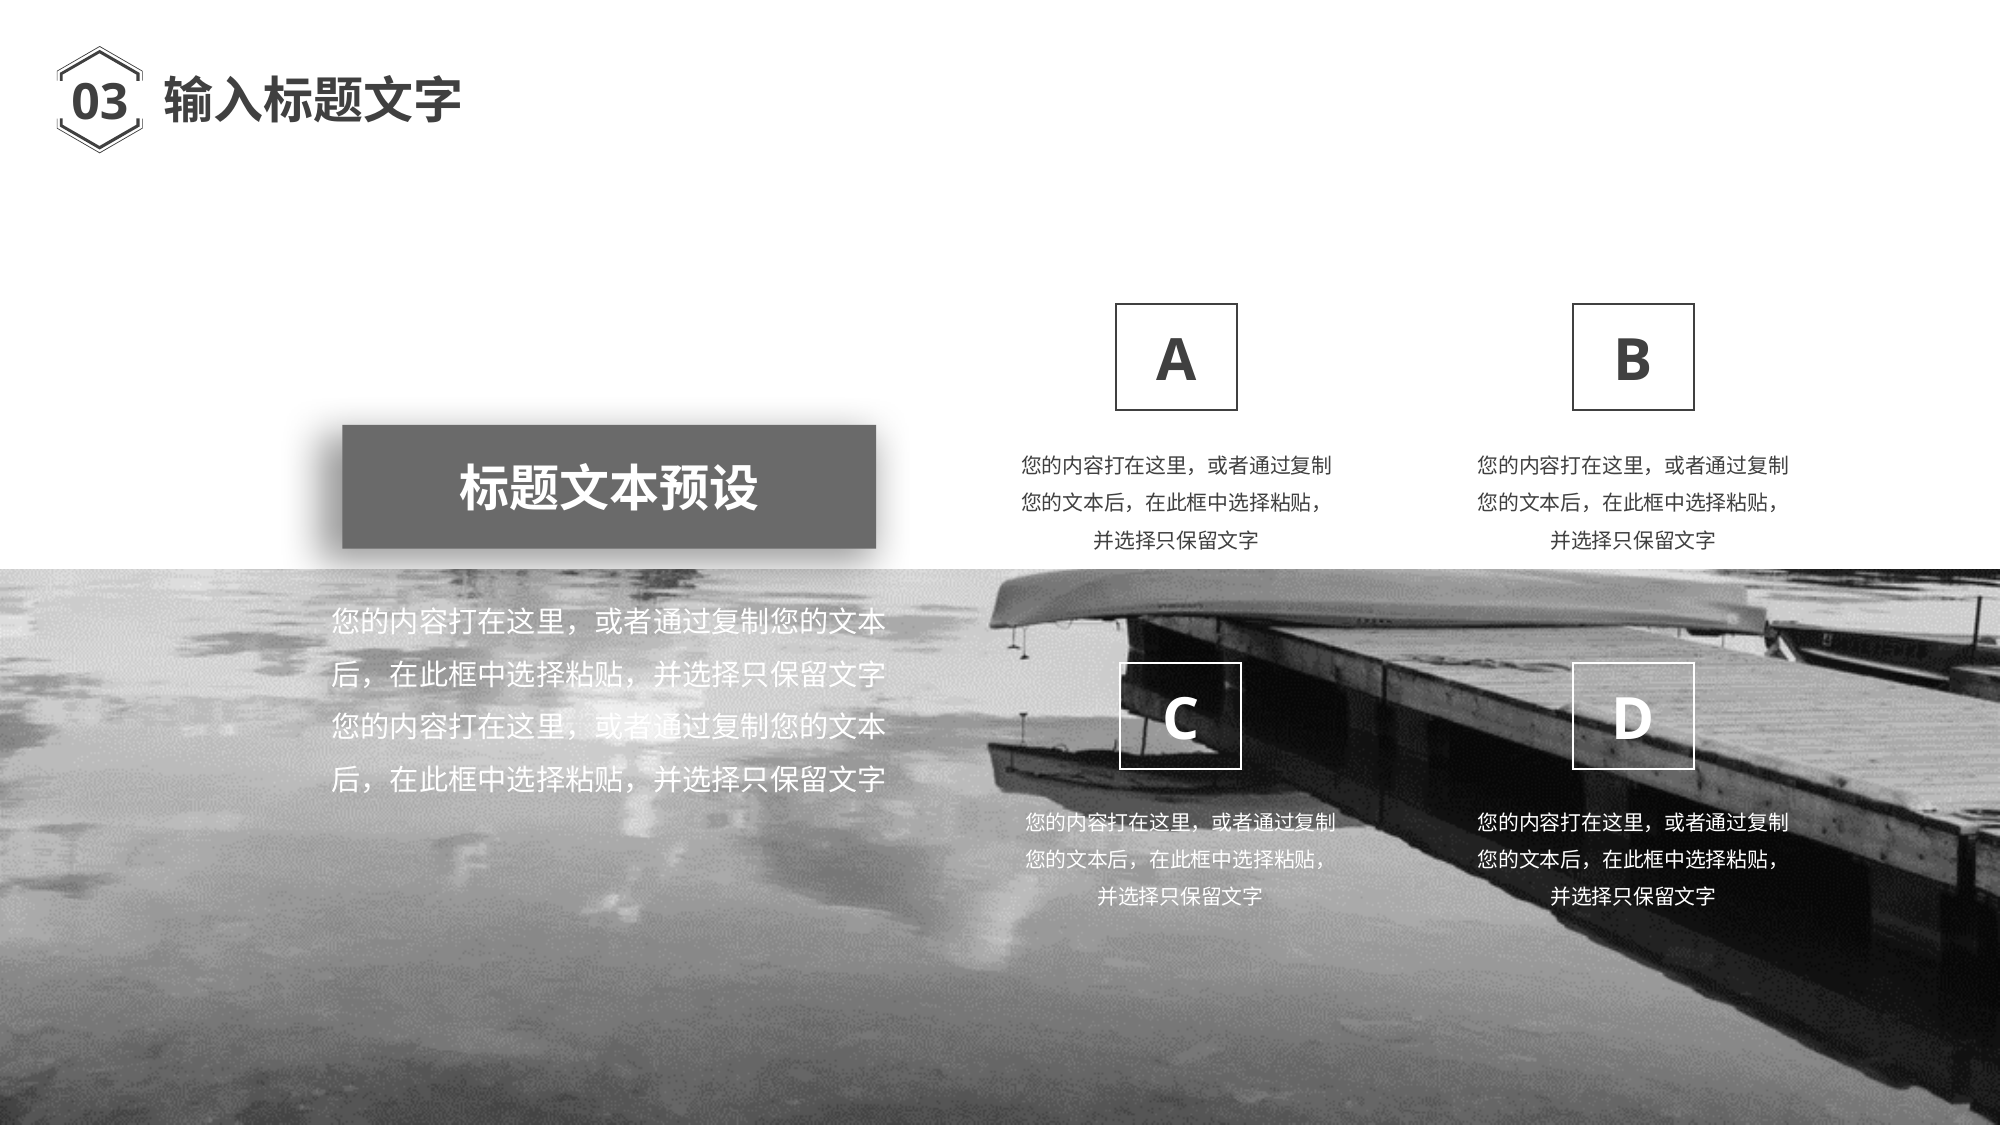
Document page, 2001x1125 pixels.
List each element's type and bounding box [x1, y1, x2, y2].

text_box [56, 45, 143, 154]
picture [0, 0, 2000, 1125]
